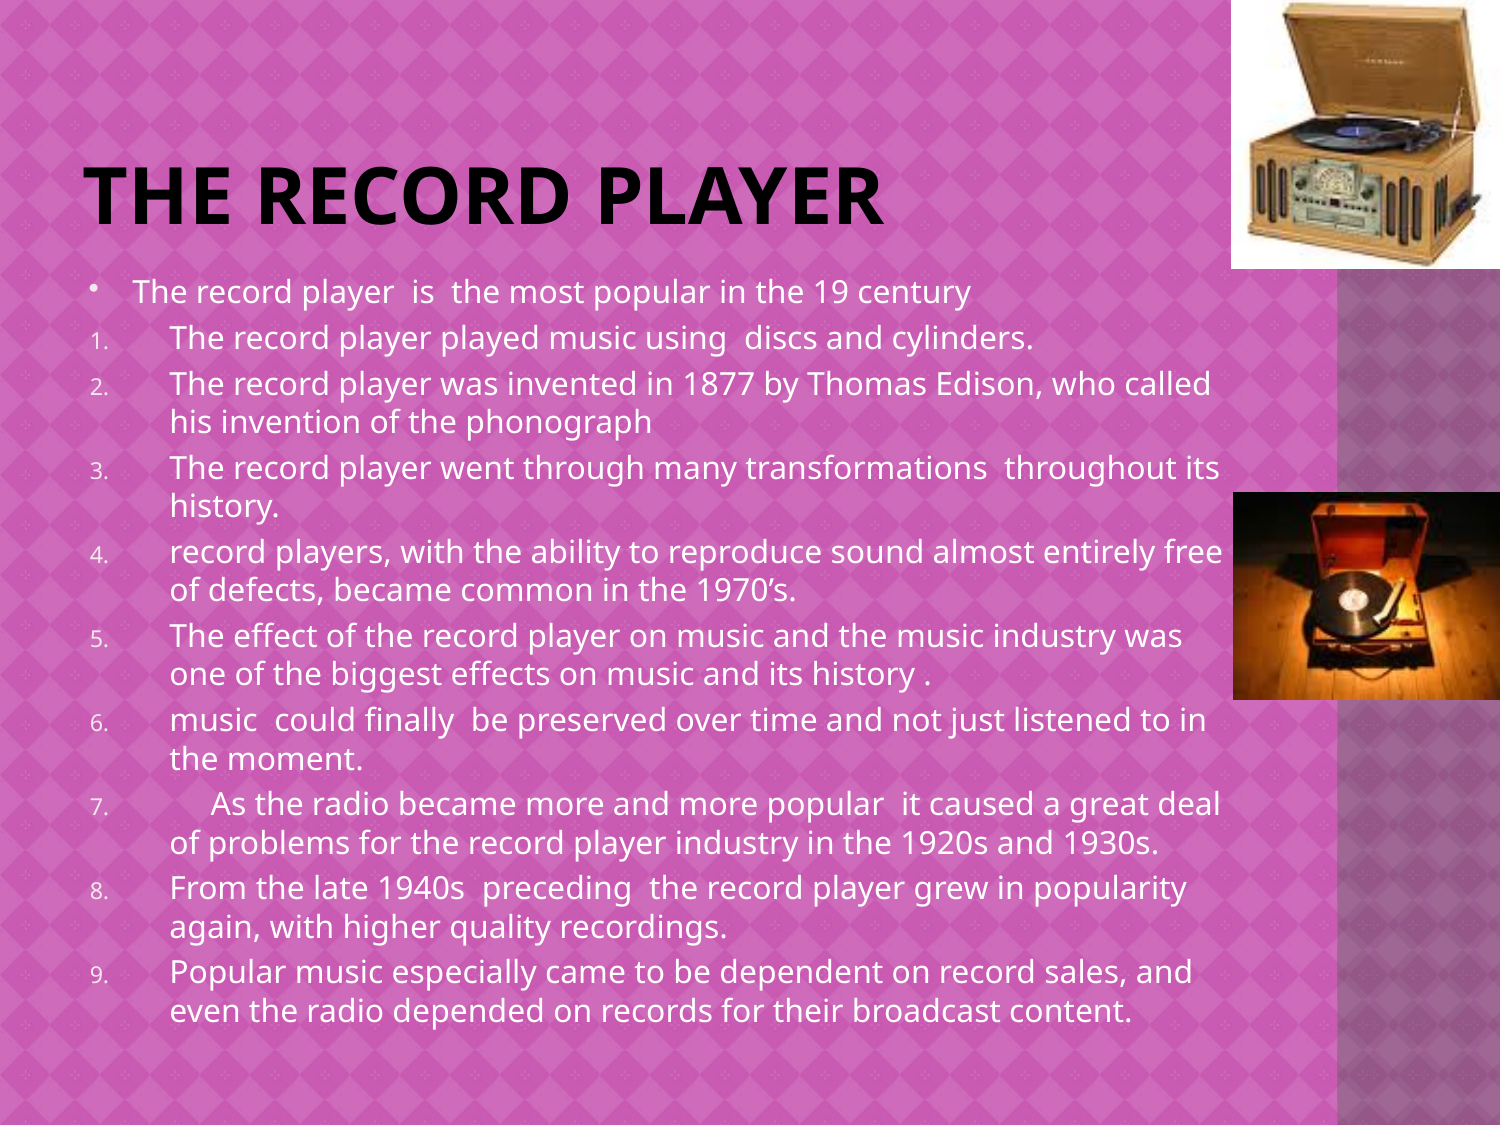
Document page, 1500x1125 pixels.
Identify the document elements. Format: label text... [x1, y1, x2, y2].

picture [1230, 0, 1500, 270]
title The record player [75, 52, 1224, 240]
picture [1233, 492, 1500, 701]
list The record player is the most popular in the 19 century The record player played music using discs and cylinders. The record player was invented in 1877 by Thomas Edison, who called his invention of the phonograph The record player went through many transformations throughout its history. record players, with the ability to reproduce sound almost entirely free of defects, became common in the 1970’s. The effect of the record player on music and the music industry was one of the biggest effects on music and its history . music could finally be preserved over time and not just listened to in the moment. As the radio became more and more popular it caused a great deal of problems for the record player industry in the 1920s and 1930s. From the late 1940s preceding the record player grew in popularity again, with higher quality recordings. Popular music especially came to be dependent on record sales, and even the radio depended on records for their broadcast content. [75, 264, 1263, 1059]
